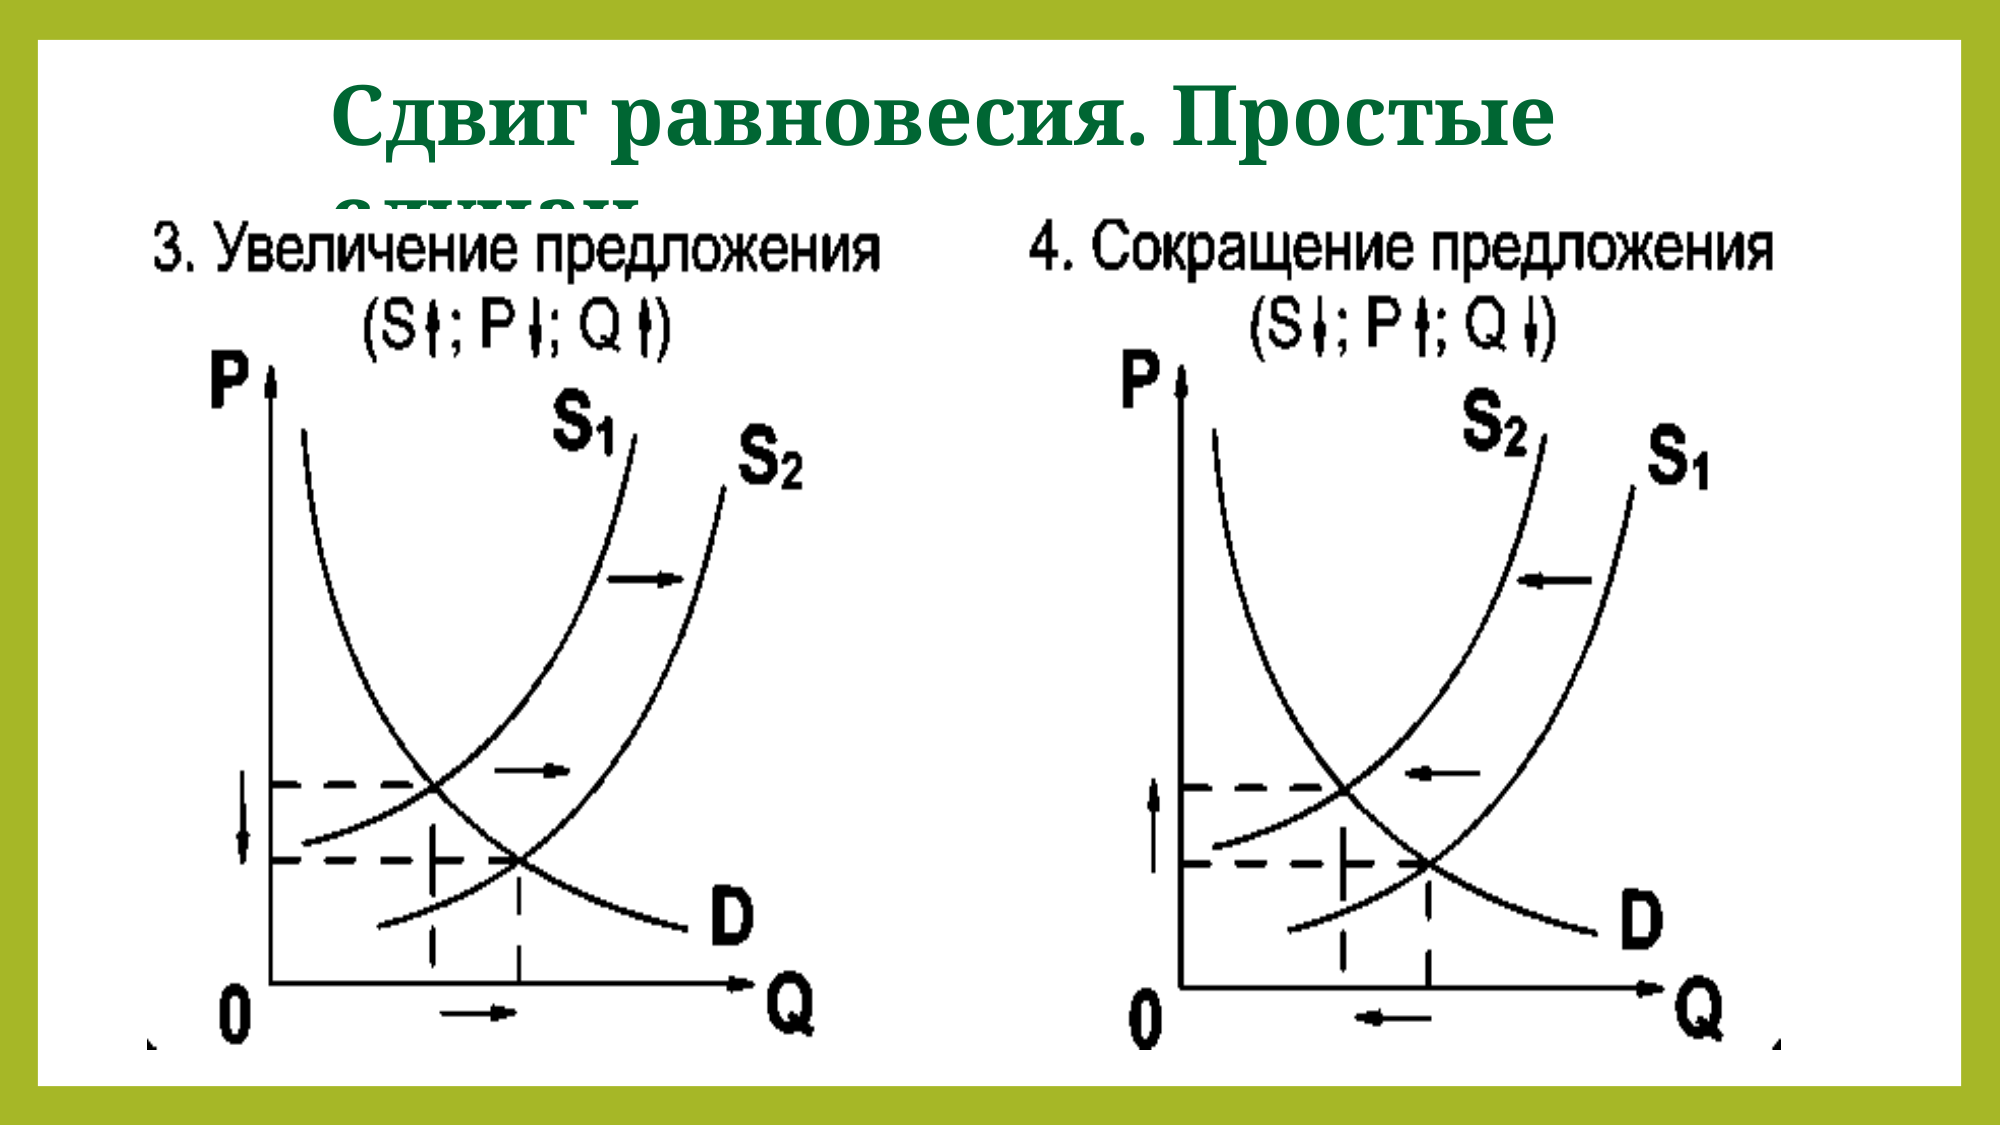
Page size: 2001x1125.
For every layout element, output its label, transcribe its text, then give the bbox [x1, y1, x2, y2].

picture [1020, 207, 1782, 1051]
picture [147, 208, 888, 1051]
text_box Сдвиг равновесия. Простые случаи. [314, 54, 1750, 170]
